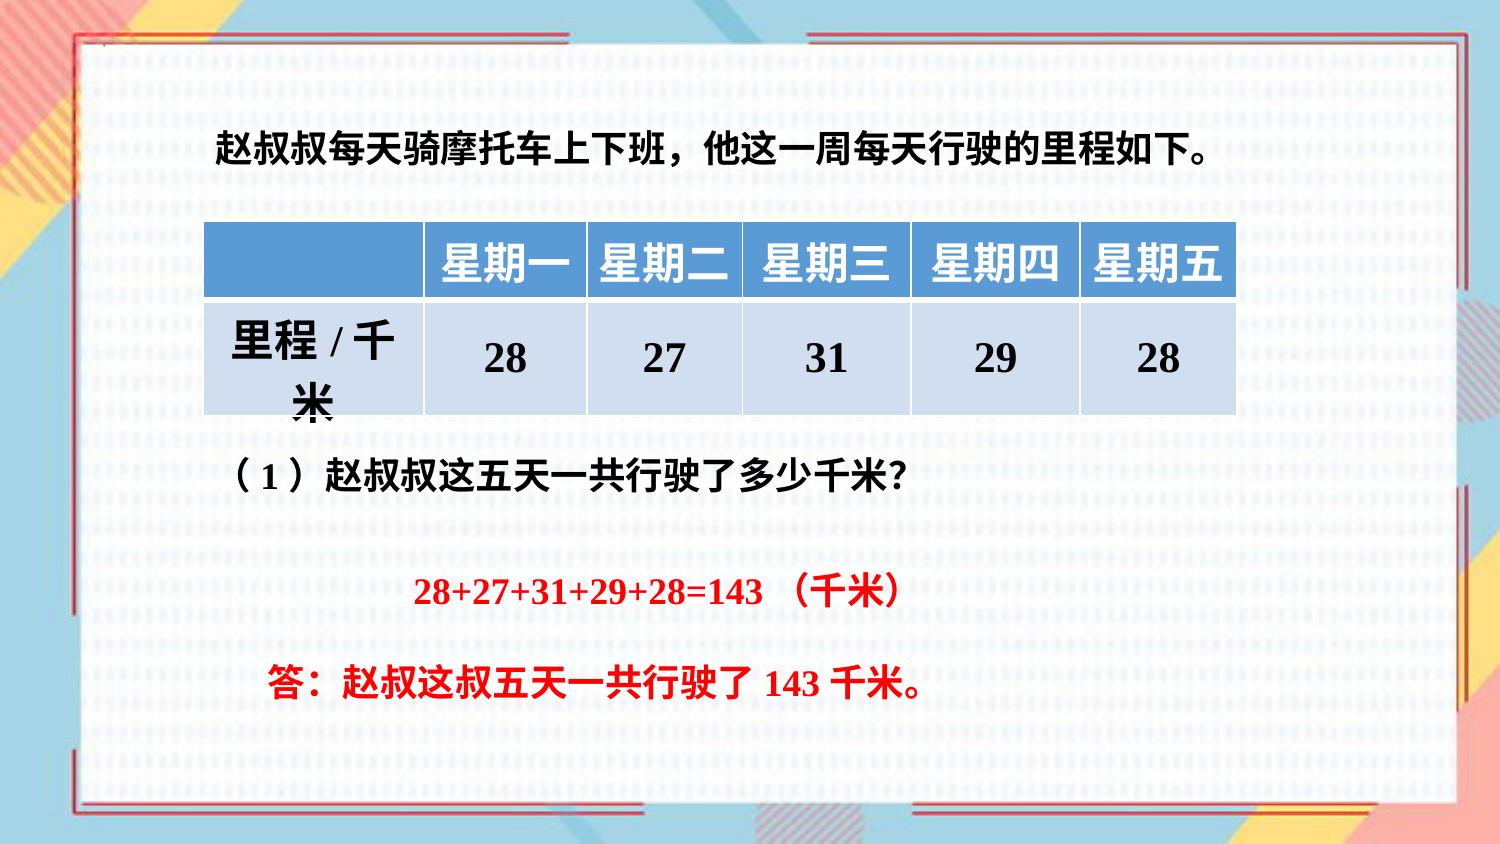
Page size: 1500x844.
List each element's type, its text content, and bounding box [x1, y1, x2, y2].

table_header 星期二 [588, 222, 742, 297]
table_cell 28 [1081, 303, 1236, 415]
table_header 星期四 [912, 222, 1079, 297]
table_cell 里程/千米 [204, 303, 423, 415]
table_cell 27 [588, 303, 742, 415]
table_cell 31 [743, 303, 910, 415]
text_box 赵叔叔每天骑摩托车上下班，他这一周每天行驶的里程如下。 [187, 119, 1242, 221]
text_box 答：赵叔这叔五天一共行驶了143千米。 [256, 653, 1225, 710]
table_header 星期五 [1081, 222, 1236, 297]
picture [0, 0, 1500, 844]
table_header 星期一 [425, 222, 586, 297]
text_box （1）赵叔叔这五天一共行驶了多少千米？ [202, 446, 1203, 503]
table_cell 29 [912, 303, 1079, 415]
table_header 星期三 [743, 222, 910, 297]
table_cell 28 [425, 303, 586, 415]
text_box 28+27+31+29+28=143（千米） [402, 561, 1370, 618]
table_header [204, 222, 423, 297]
